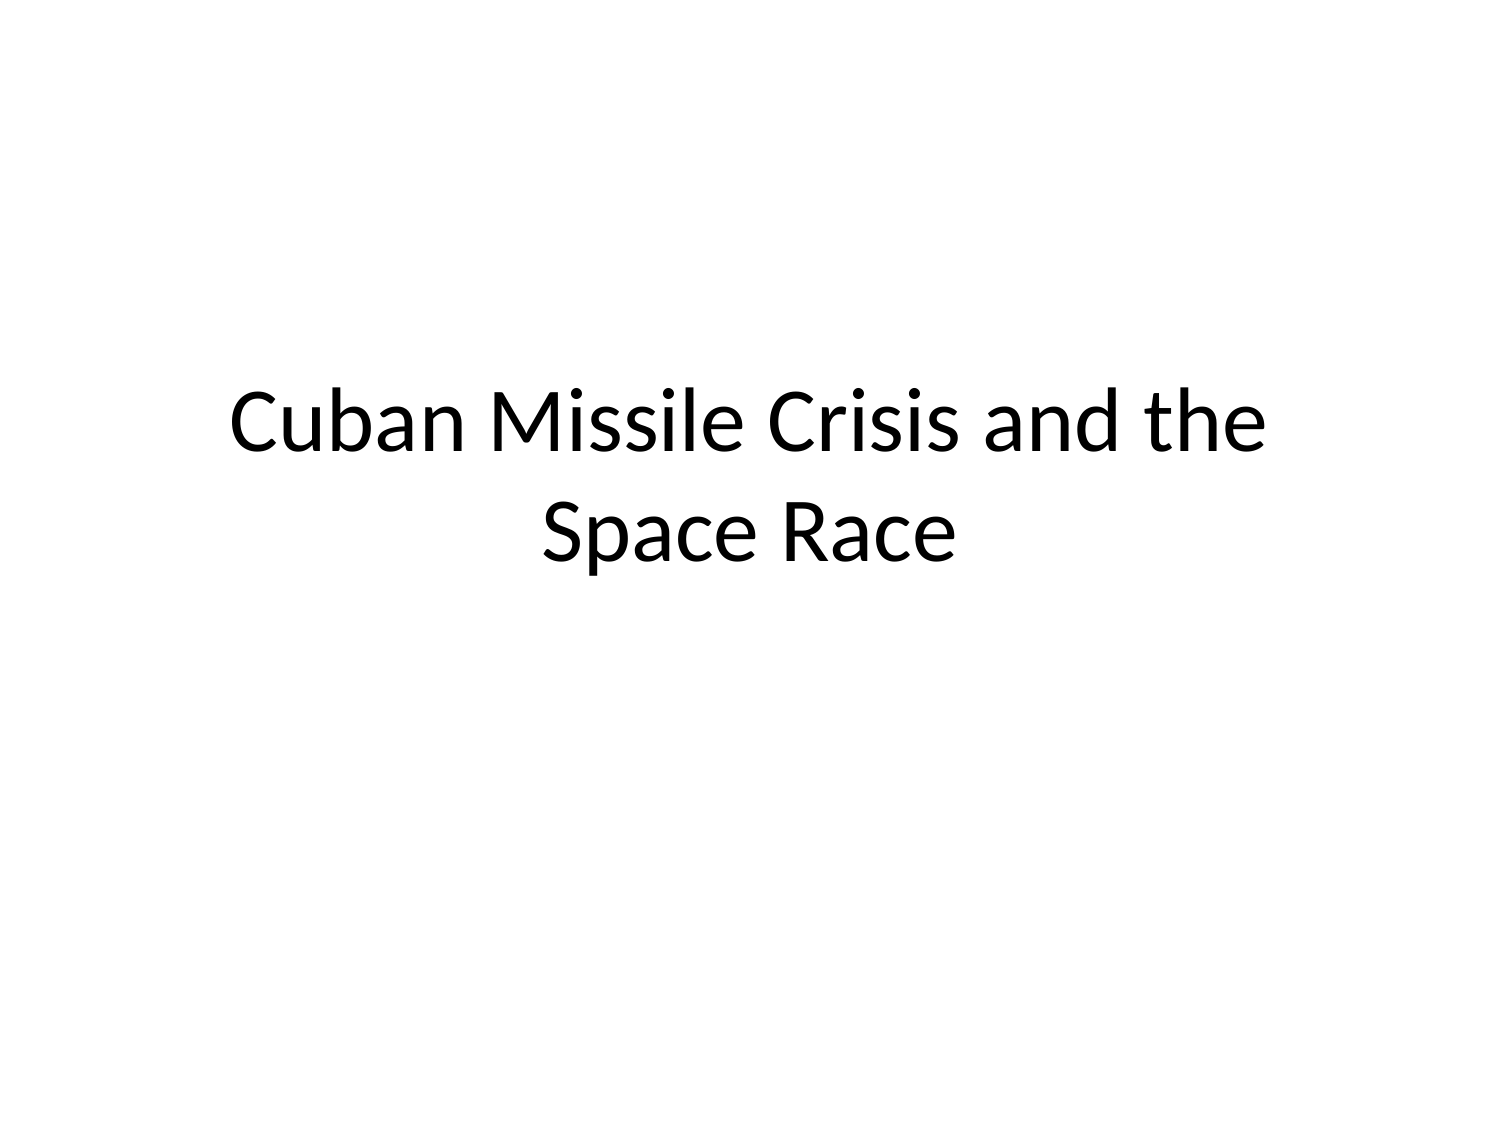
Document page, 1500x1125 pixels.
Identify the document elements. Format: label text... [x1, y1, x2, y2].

title Cuban Missile Crisis and the Space Race [112, 349, 1388, 591]
